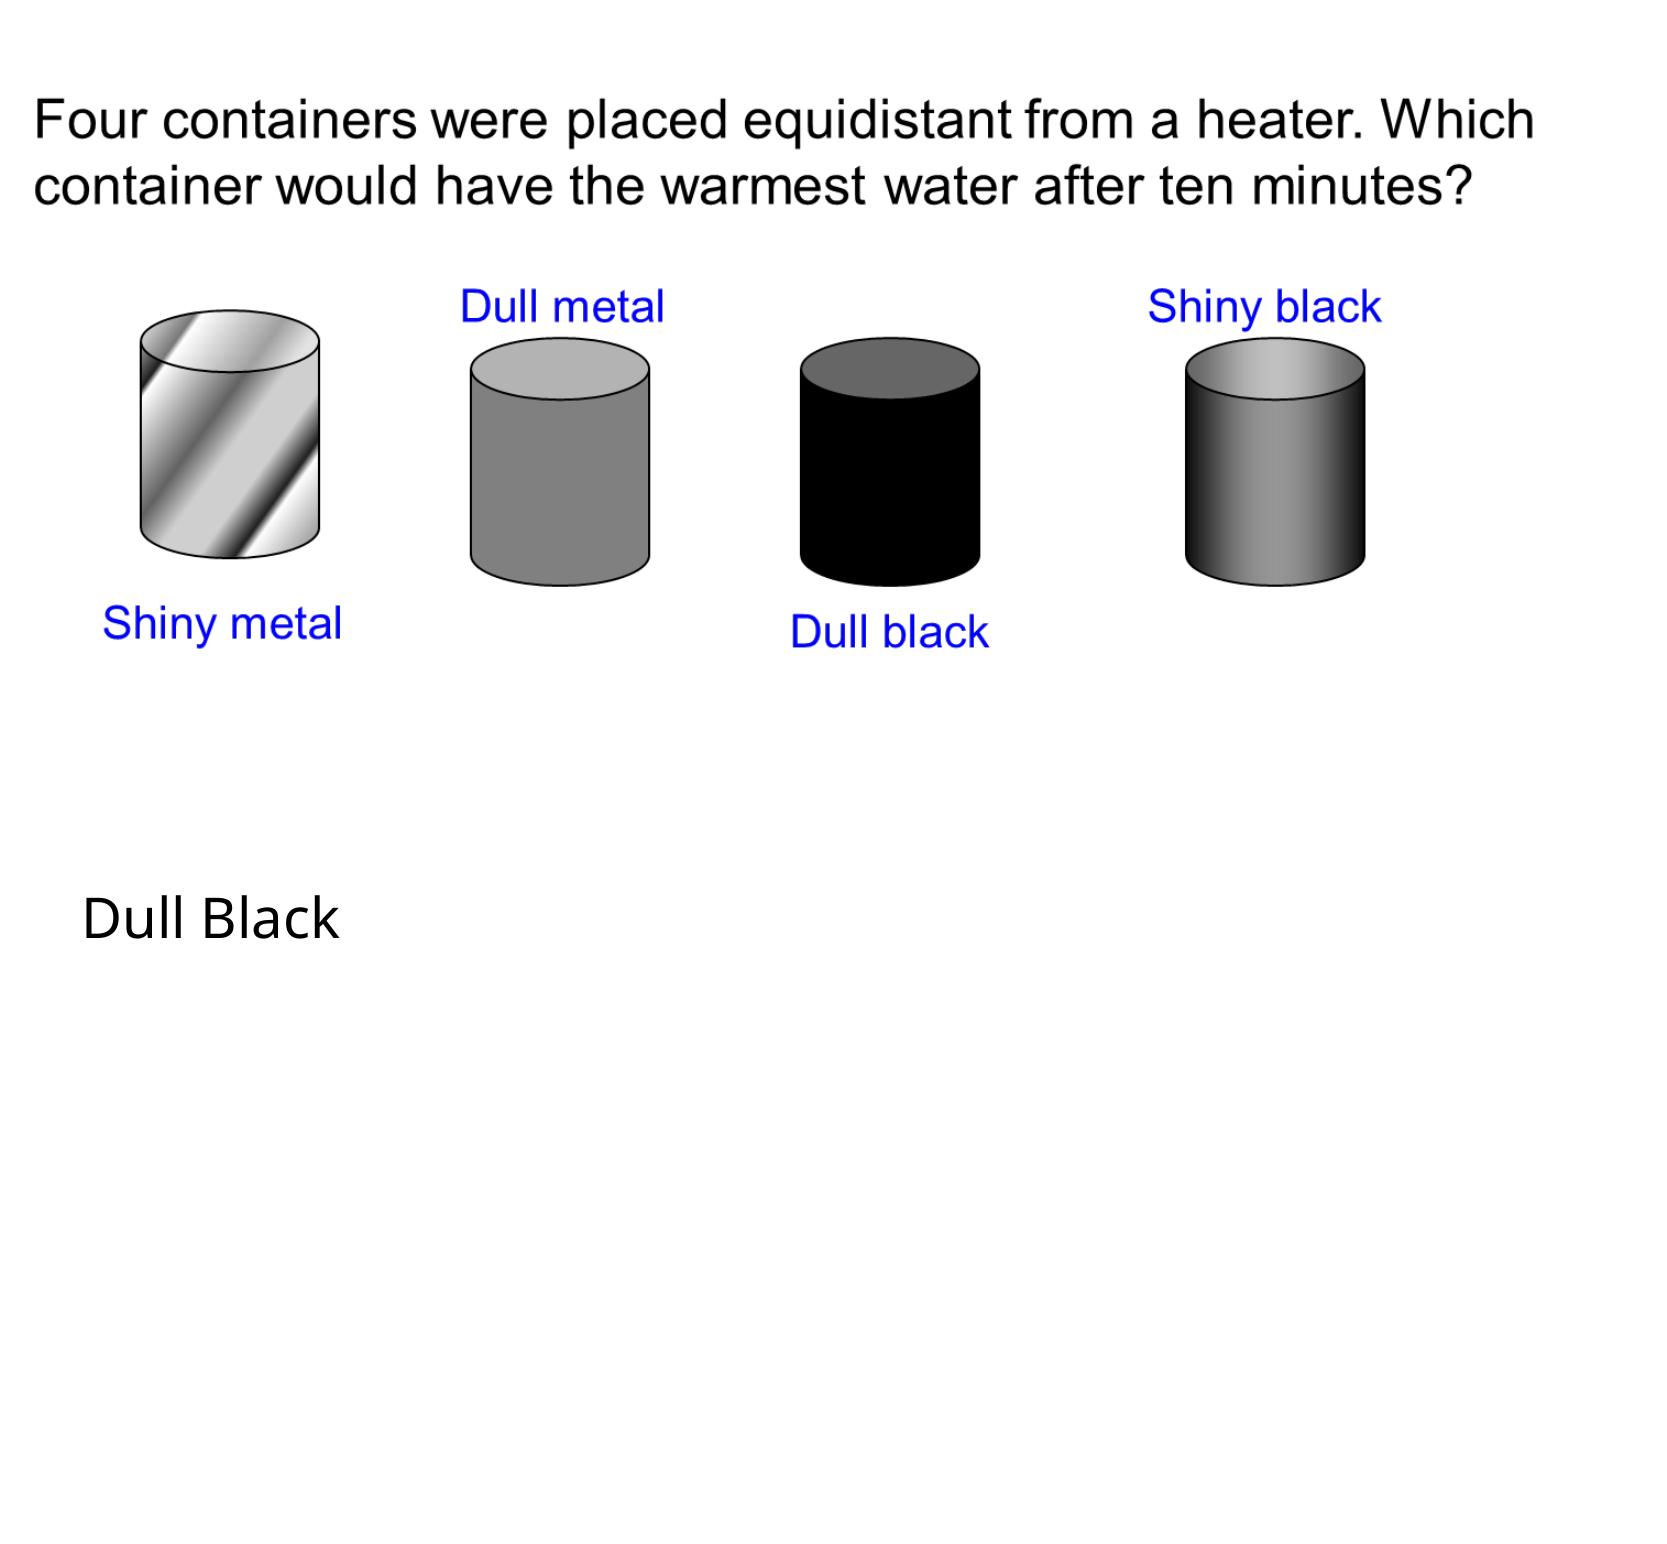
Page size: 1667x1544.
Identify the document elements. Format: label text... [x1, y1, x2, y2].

text_box Dull Black [66, 875, 482, 958]
picture [0, 68, 1667, 687]
